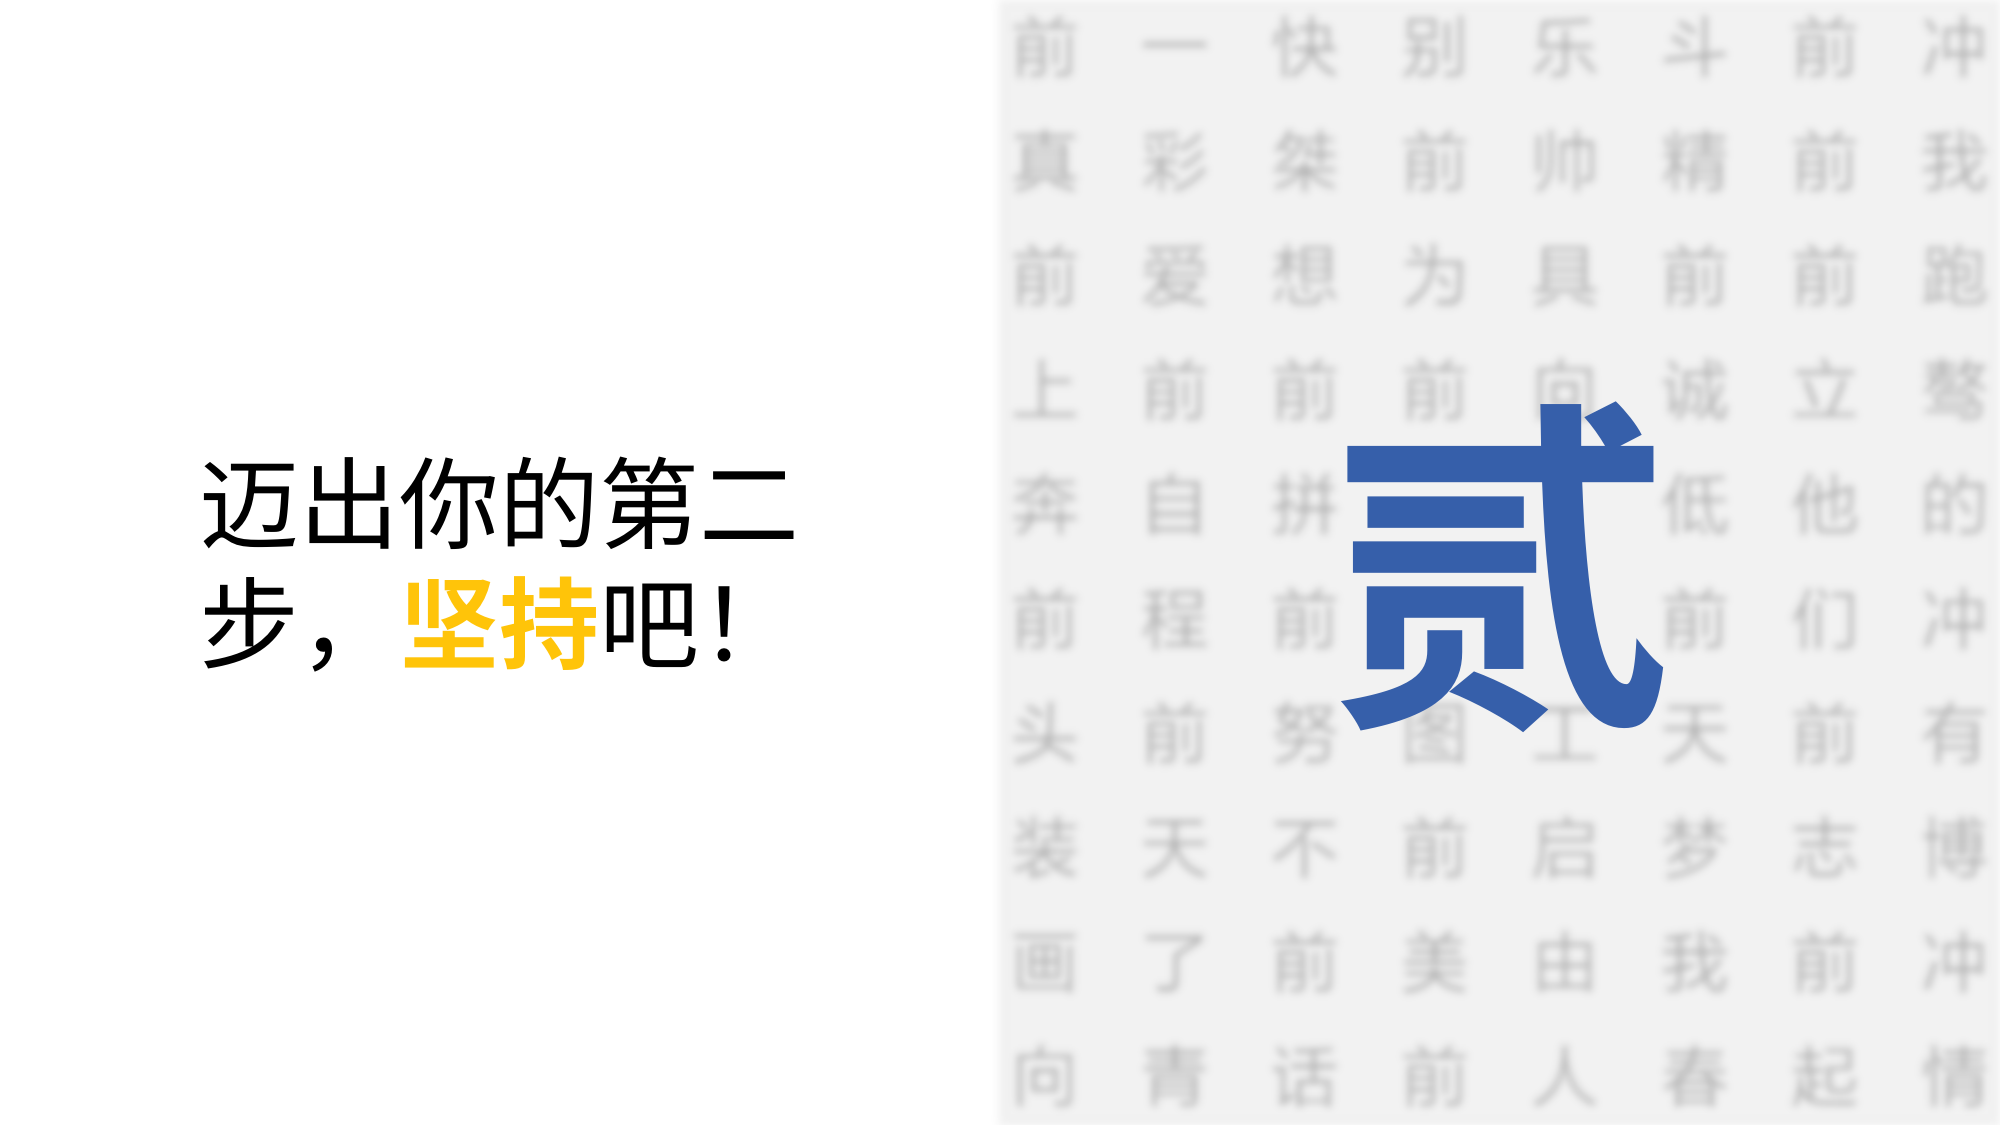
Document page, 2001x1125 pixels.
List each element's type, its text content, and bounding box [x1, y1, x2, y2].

text_box 迈出你的第二步，坚持吧！ [156, 433, 844, 689]
picture [971, 0, 2000, 1125]
